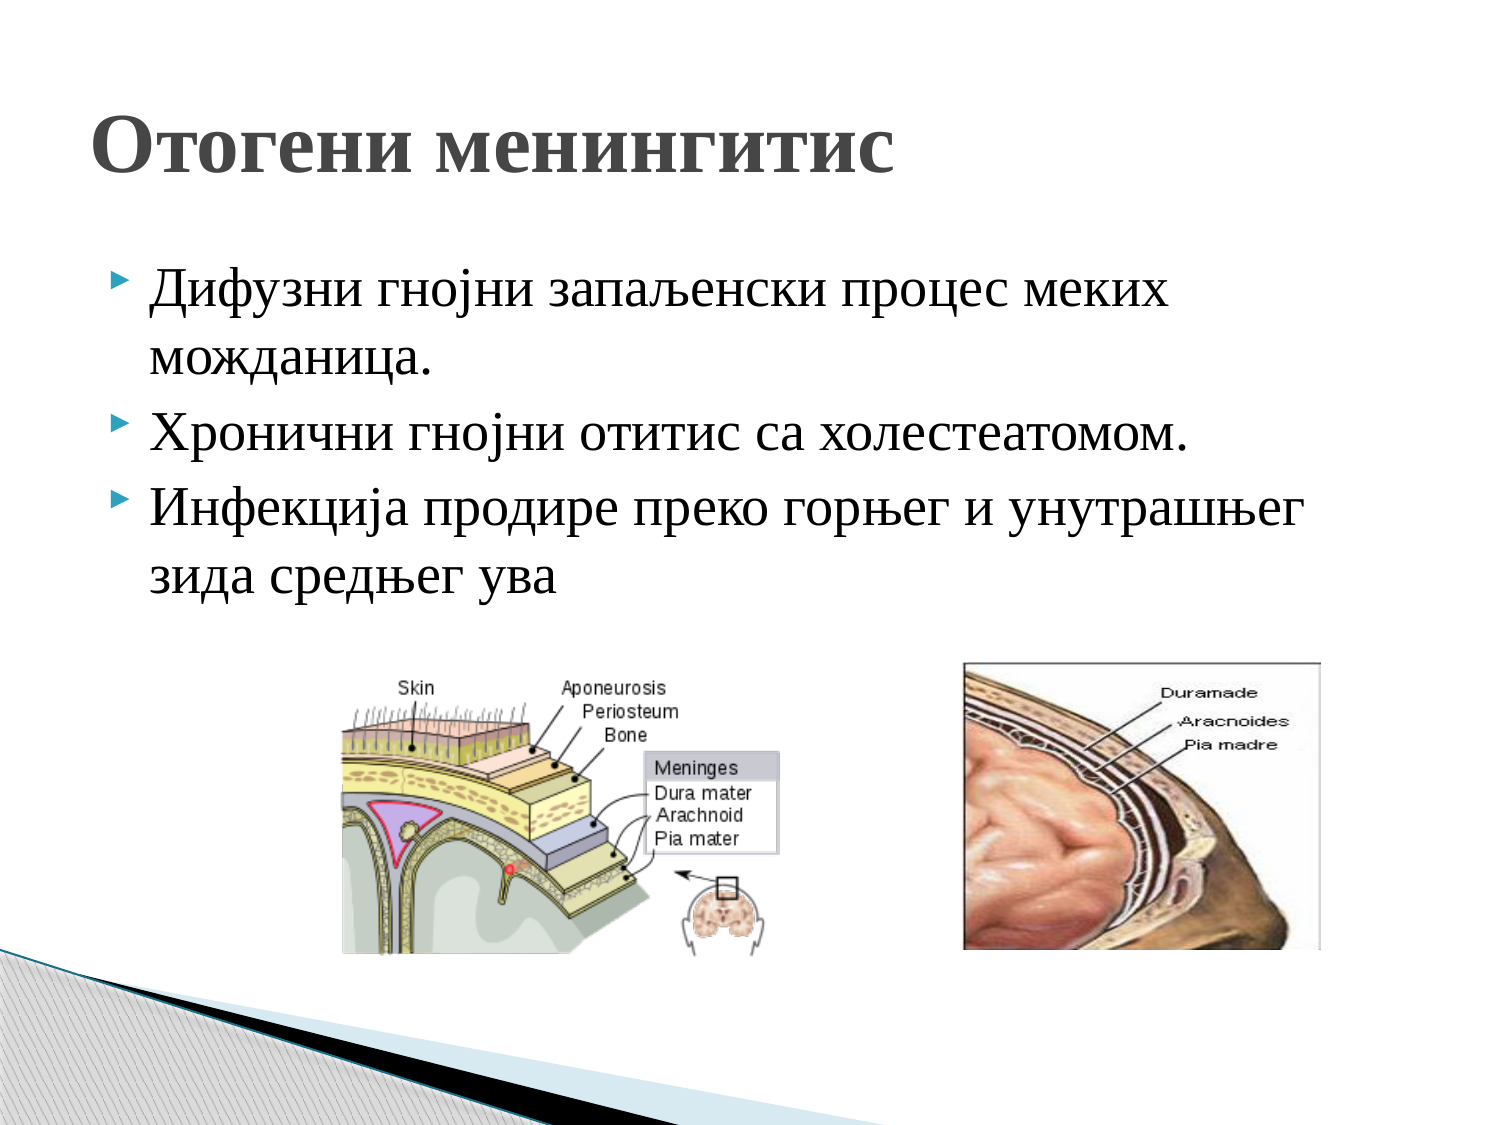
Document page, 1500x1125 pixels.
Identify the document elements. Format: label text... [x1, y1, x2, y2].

picture [962, 662, 1321, 951]
title Отогени менингитис [75, 45, 1425, 233]
list Дифузни гнојни запаљенски процес меких можданица. Хронични гнојни отитис са холестеатомом. Инфекција продире преко горњег и унутрашњег зида средњег ува [75, 243, 1425, 986]
picture [324, 662, 794, 968]
